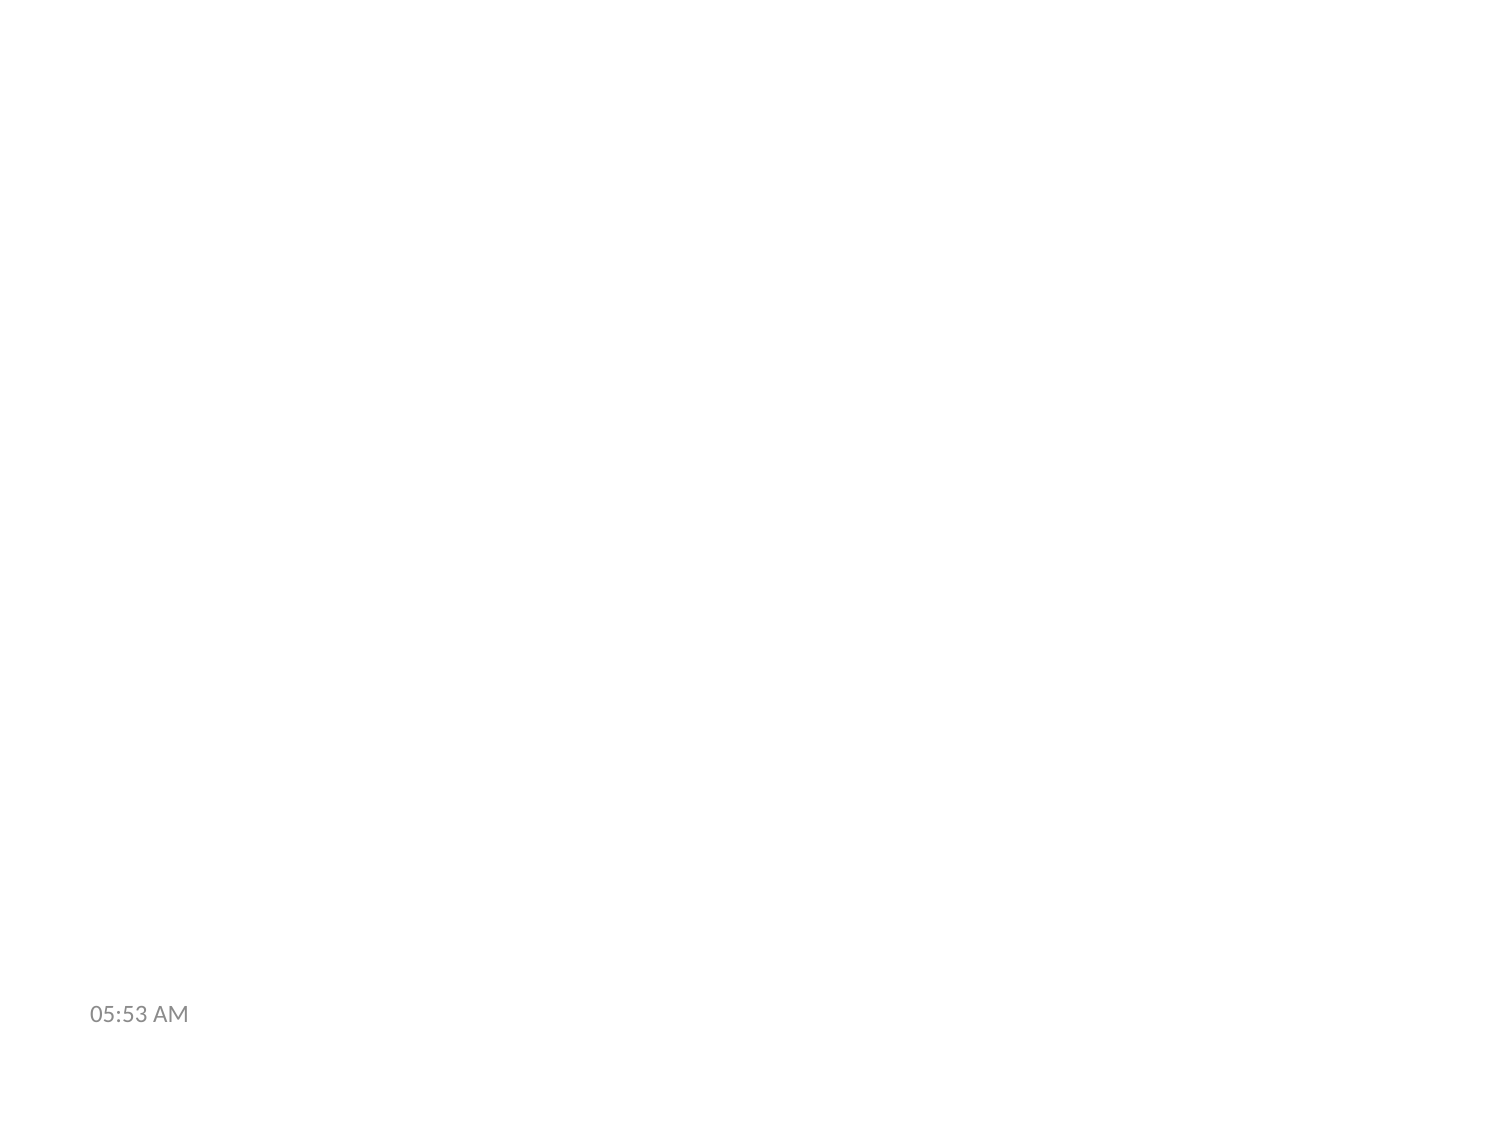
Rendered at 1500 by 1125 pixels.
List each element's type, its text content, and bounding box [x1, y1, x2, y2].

text_box 3:35 PM [75, 982, 425, 1043]
